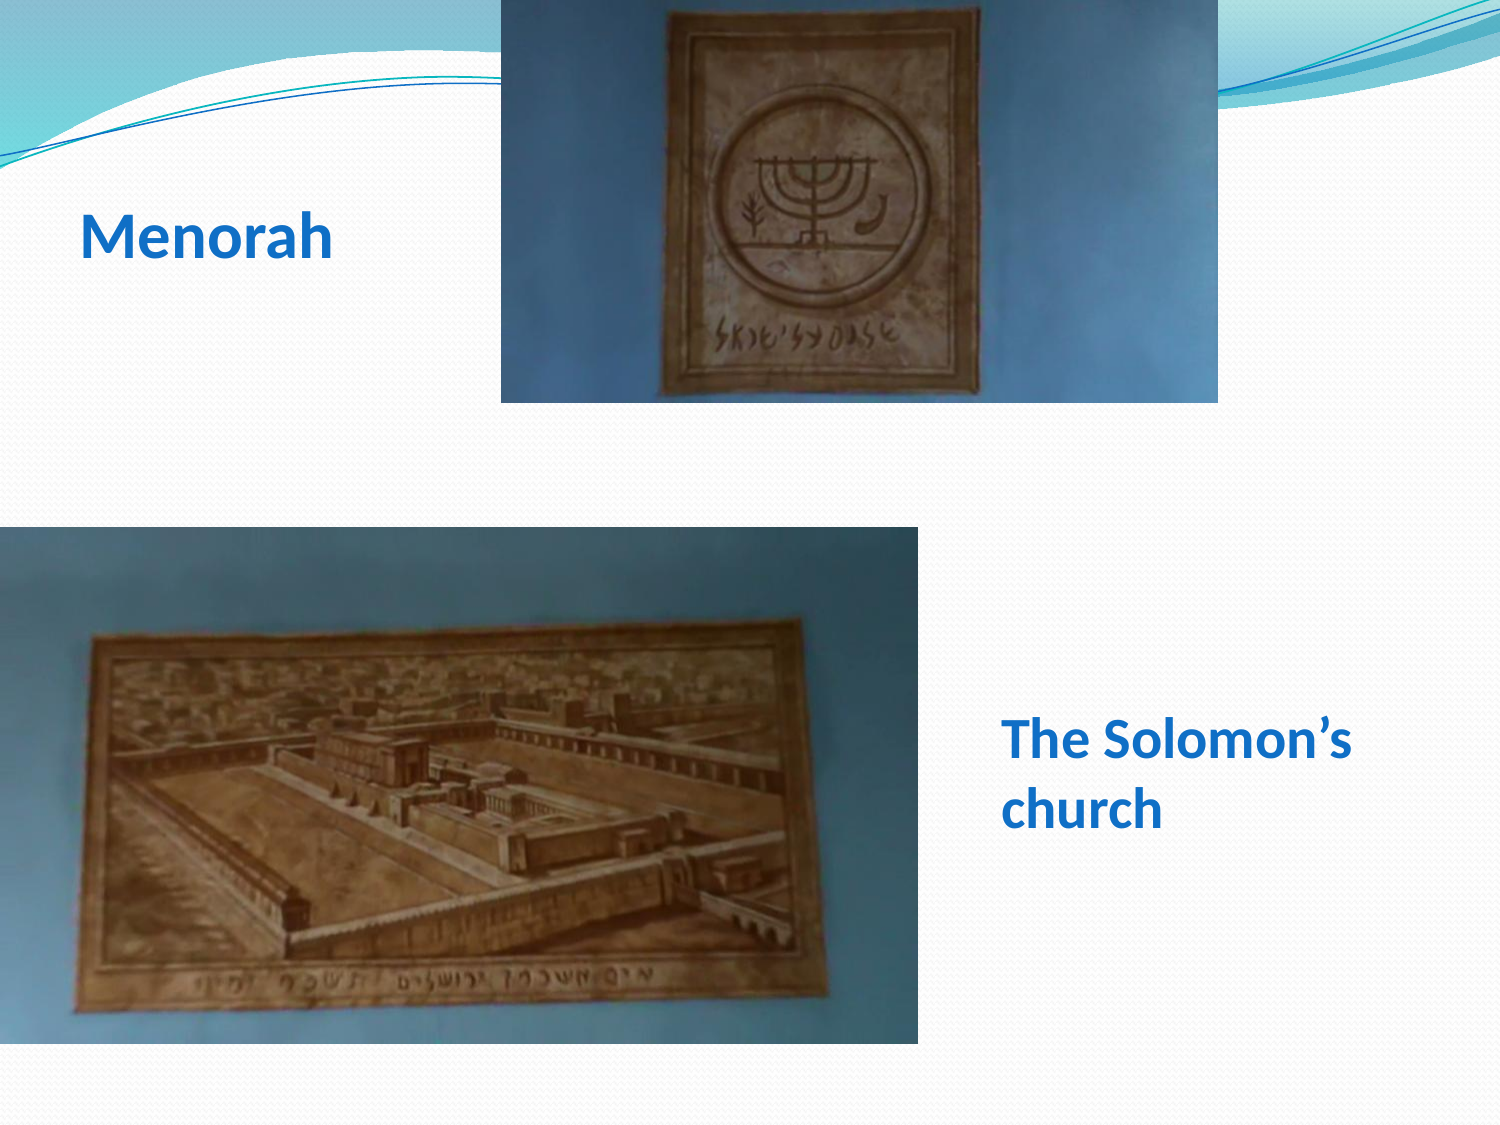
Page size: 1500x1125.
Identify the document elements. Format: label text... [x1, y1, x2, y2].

text_box The Solomon’s church [986, 692, 1447, 848]
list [501, 0, 1219, 404]
picture [0, 526, 919, 1044]
text_box Menorah [64, 184, 420, 280]
